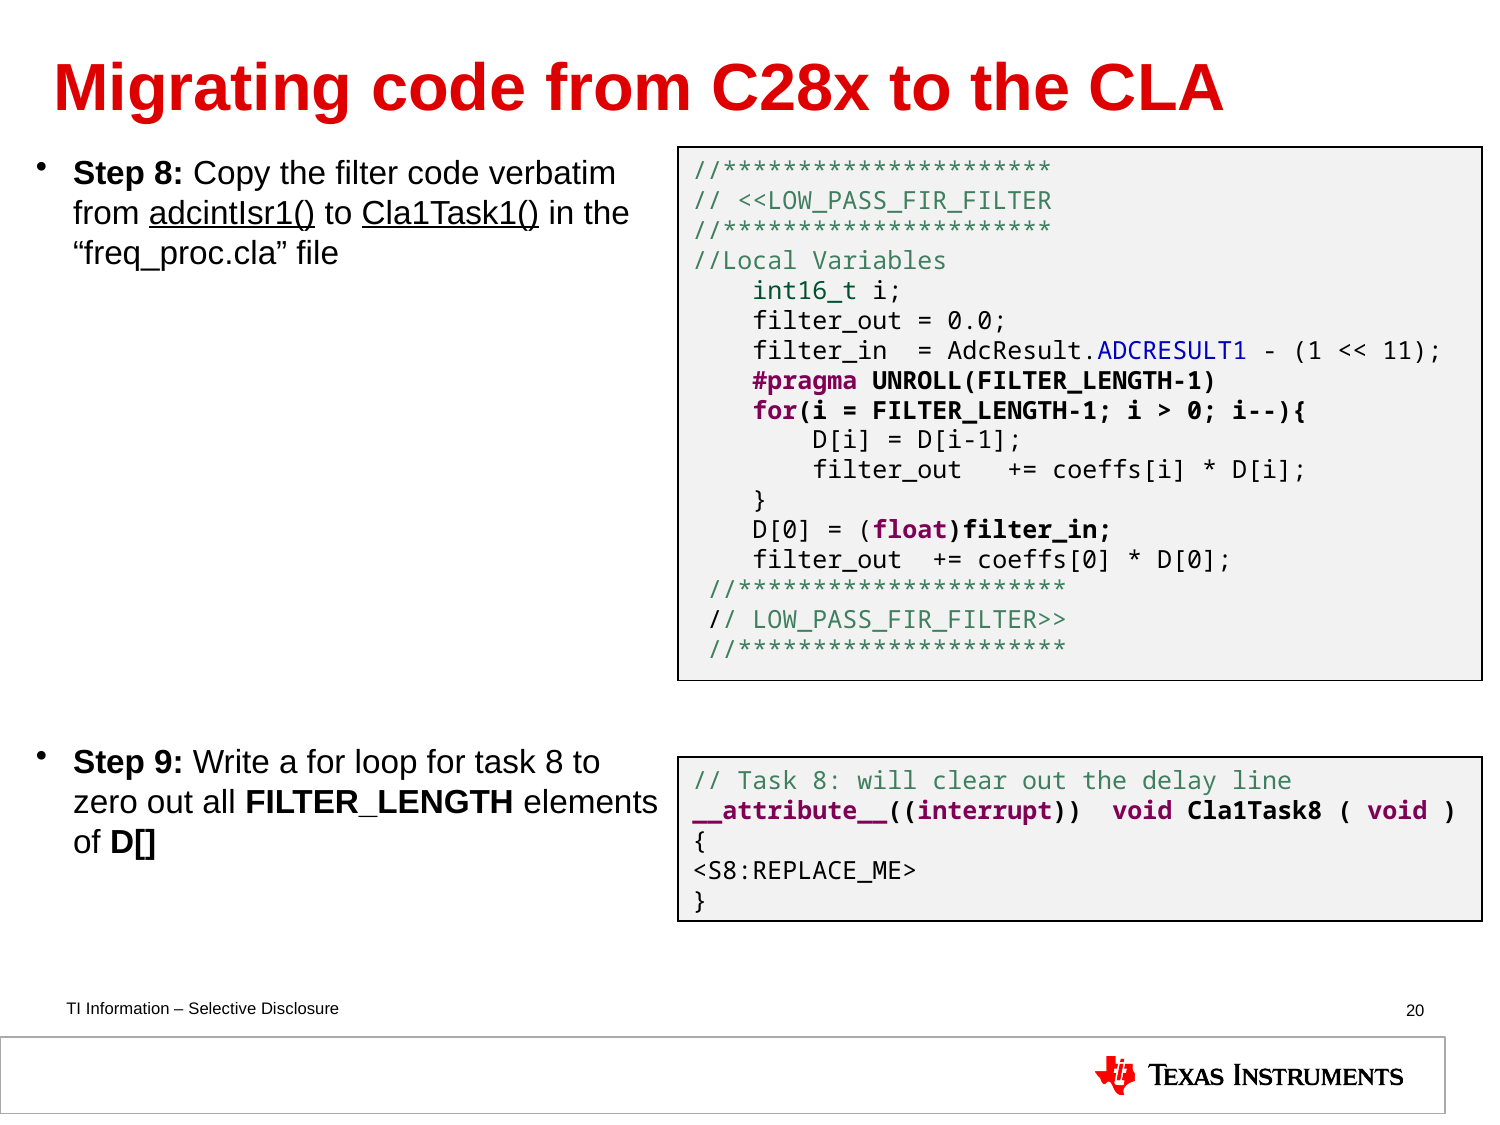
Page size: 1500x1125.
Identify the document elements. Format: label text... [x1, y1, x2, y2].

text_box // Task 8: will clear out the delay line __attribute__((interrupt)) void Cla1Task8 ( void ) { <S8:REPLACE_ME> } [677, 756, 1482, 921]
title Migrating code from C28x to the CLA [37, 23, 1426, 147]
slide_number 20 [1089, 992, 1440, 1027]
picture [1095, 1056, 1403, 1095]
text_box //********************** // <<LOW_PASS_FIR_FILTER //********************** //Local Variables int16_t i; filter_out = 0.0; filter_in = AdcResult.ADCRESULT1 - (1 << 11); #pragma UNROLL(FILTER_LENGTH-1) for(i = FILTER_LENGTH-1; i > 0; i--){ D[i] = D[i-1]; filter_out += coeffs[i] * D[i]; } D[0] = (float)filter_in; filter_out += coeffs[0] * D[0]; //********************** // LOW_PASS_FIR_FILTER>> //********************** [677, 147, 1482, 681]
list Step 8: Copy the filter code verbatim from adcintIsr1() to Cla1Task1() in the “freq_proc.cla” file Step 9: Write a for loop for task 8 to zero out all FILTER_LENGTH elements of D[] [20, 143, 678, 967]
